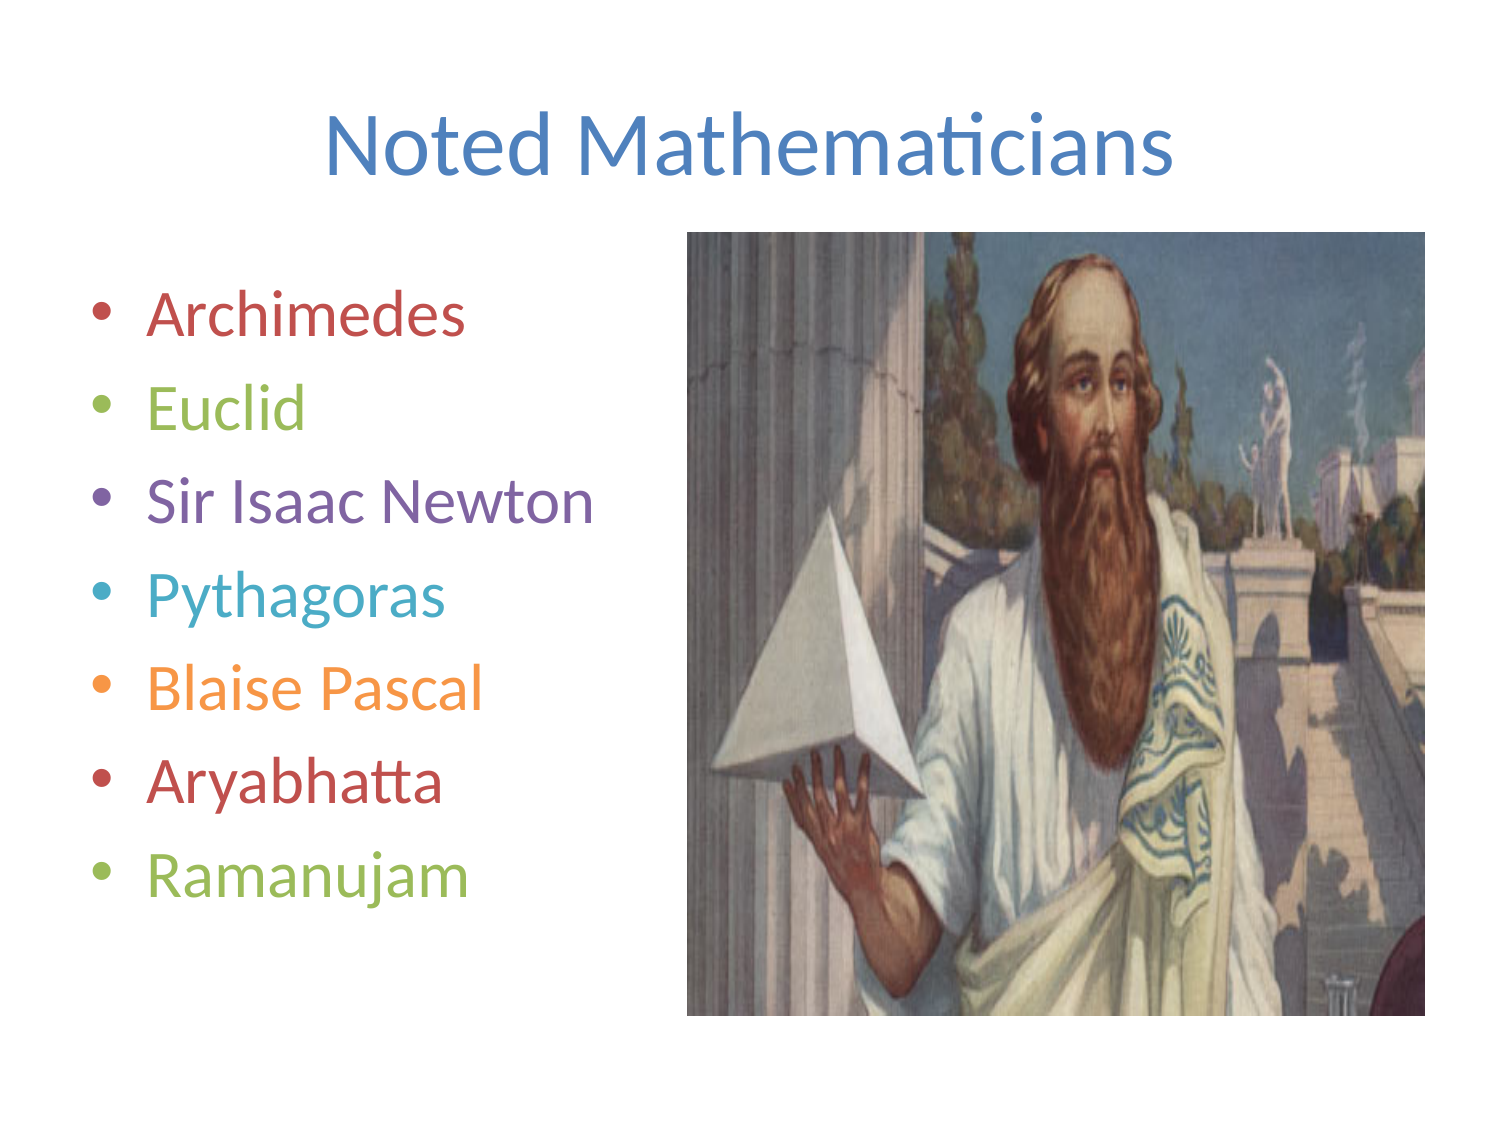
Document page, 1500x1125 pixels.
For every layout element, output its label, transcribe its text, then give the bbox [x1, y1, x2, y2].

picture [687, 232, 1426, 1016]
title Noted Mathematicians [75, 45, 1425, 233]
list Archimedes Euclid Sir Isaac Newton Pythagoras Blaise Pascal Aryabhatta Ramanujam [75, 262, 682, 1005]
